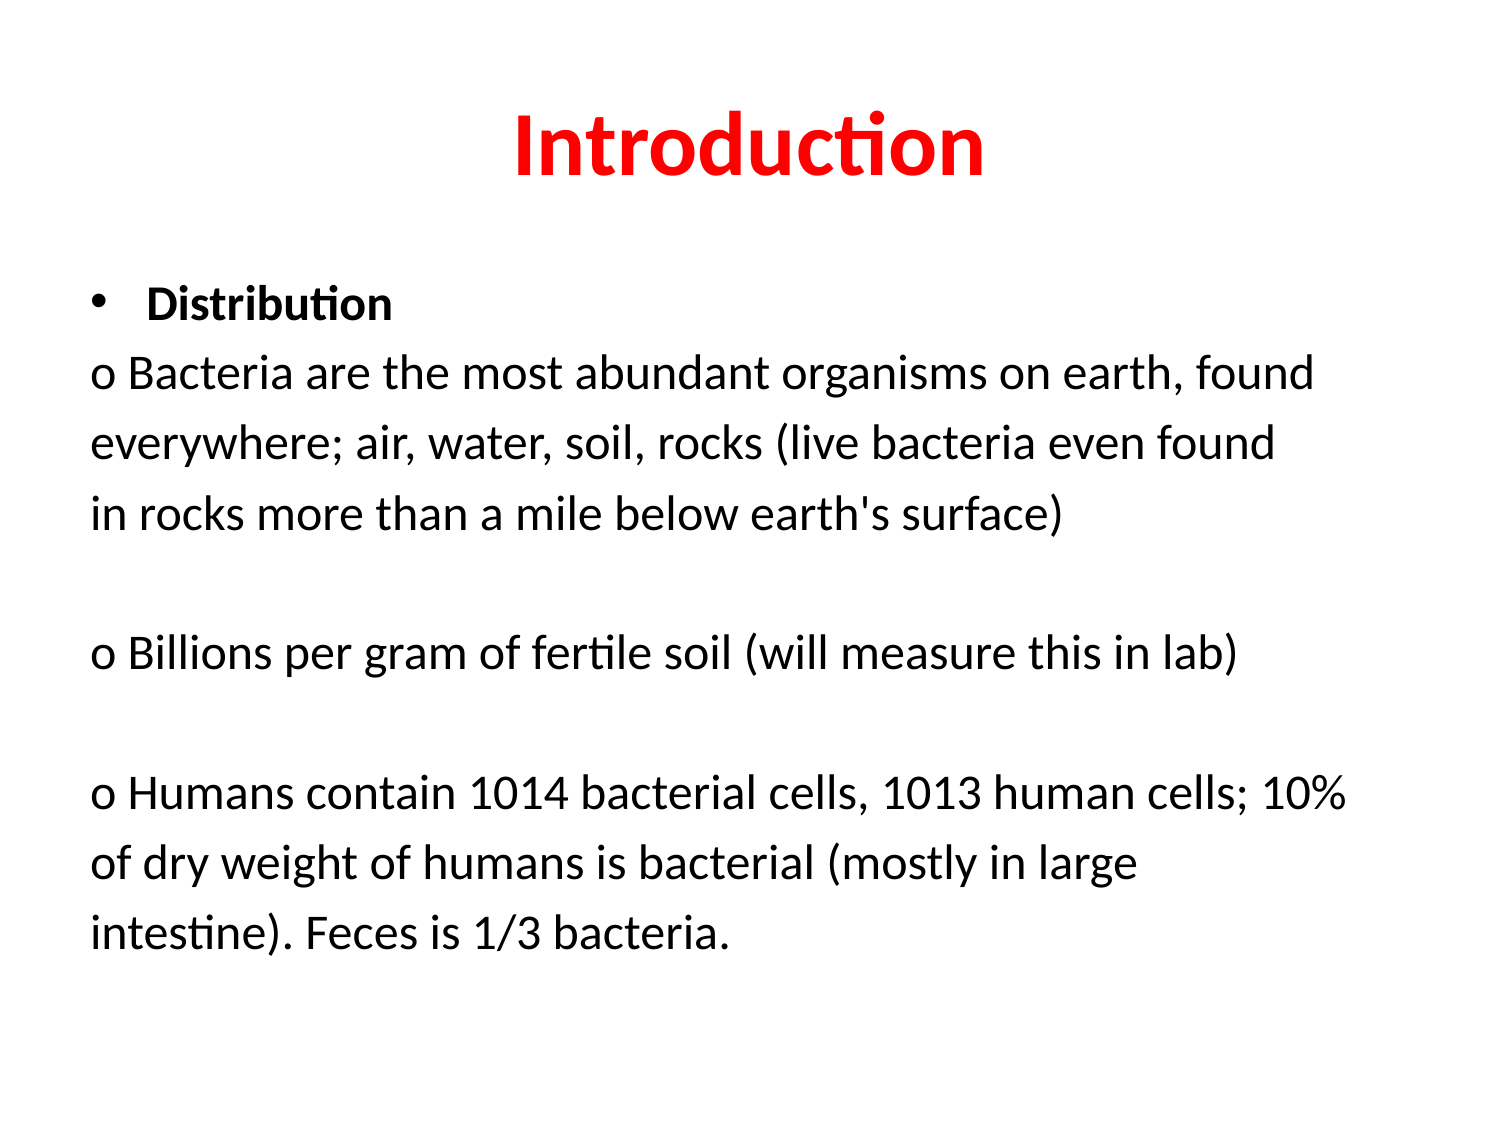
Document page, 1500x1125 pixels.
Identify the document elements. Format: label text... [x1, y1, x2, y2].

list Distribution o Bacteria are the most abundant organisms on earth, found everywhere; air, water, soil, rocks (live bacteria even found in rocks more than a mile below earth's surface) o Billions per gram of fertile soil (will measure this in lab) o Humans contain 1014 bacterial cells, 1013 human cells; 10% of dry weight of humans is bacterial (mostly in large intestine). Feces is 1/3 bacteria. [75, 262, 1425, 1088]
title Introduction [75, 45, 1425, 233]
